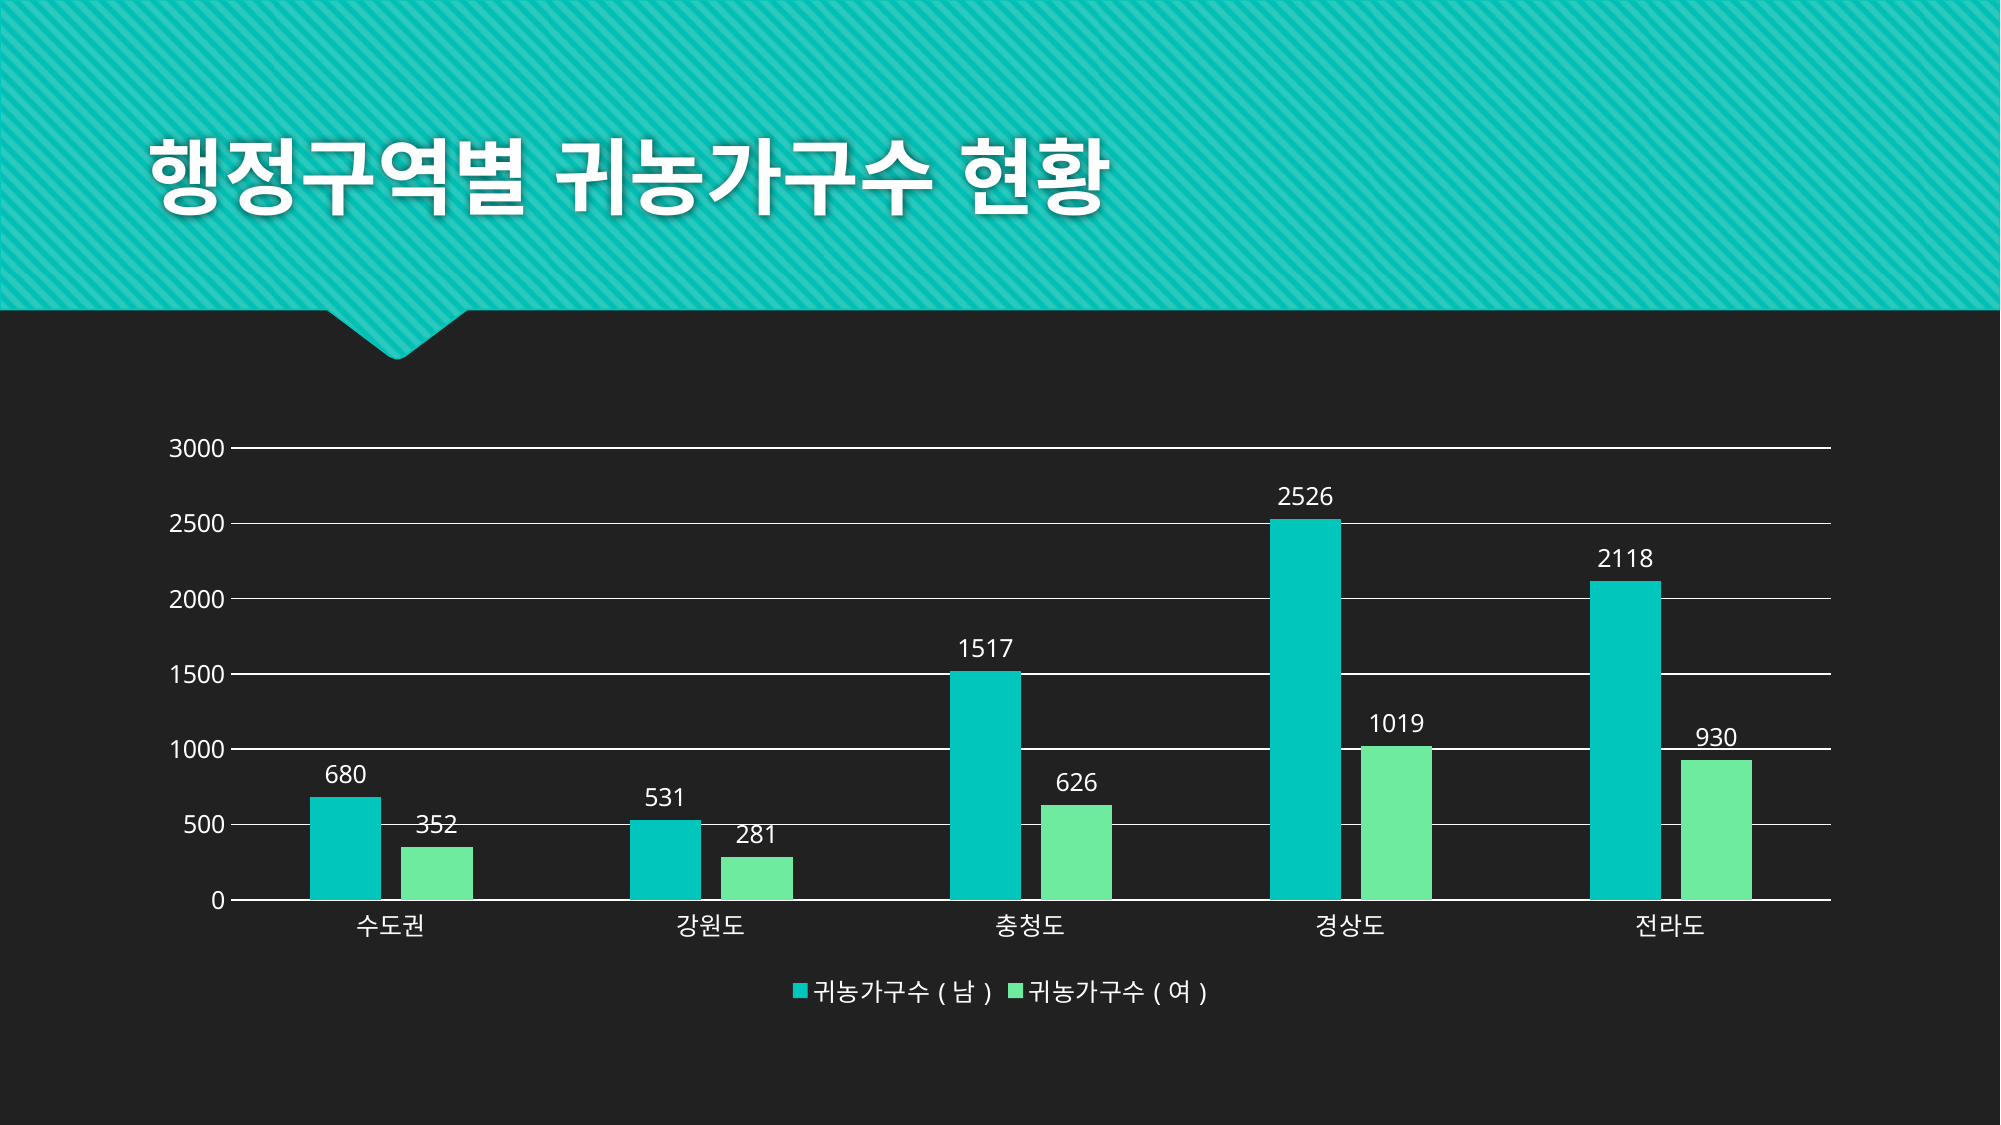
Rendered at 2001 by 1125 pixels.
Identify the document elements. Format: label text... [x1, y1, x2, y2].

title 행정구역별 귀농가구수 현황 [132, 73, 1868, 233]
chart [134, 418, 1866, 1016]
